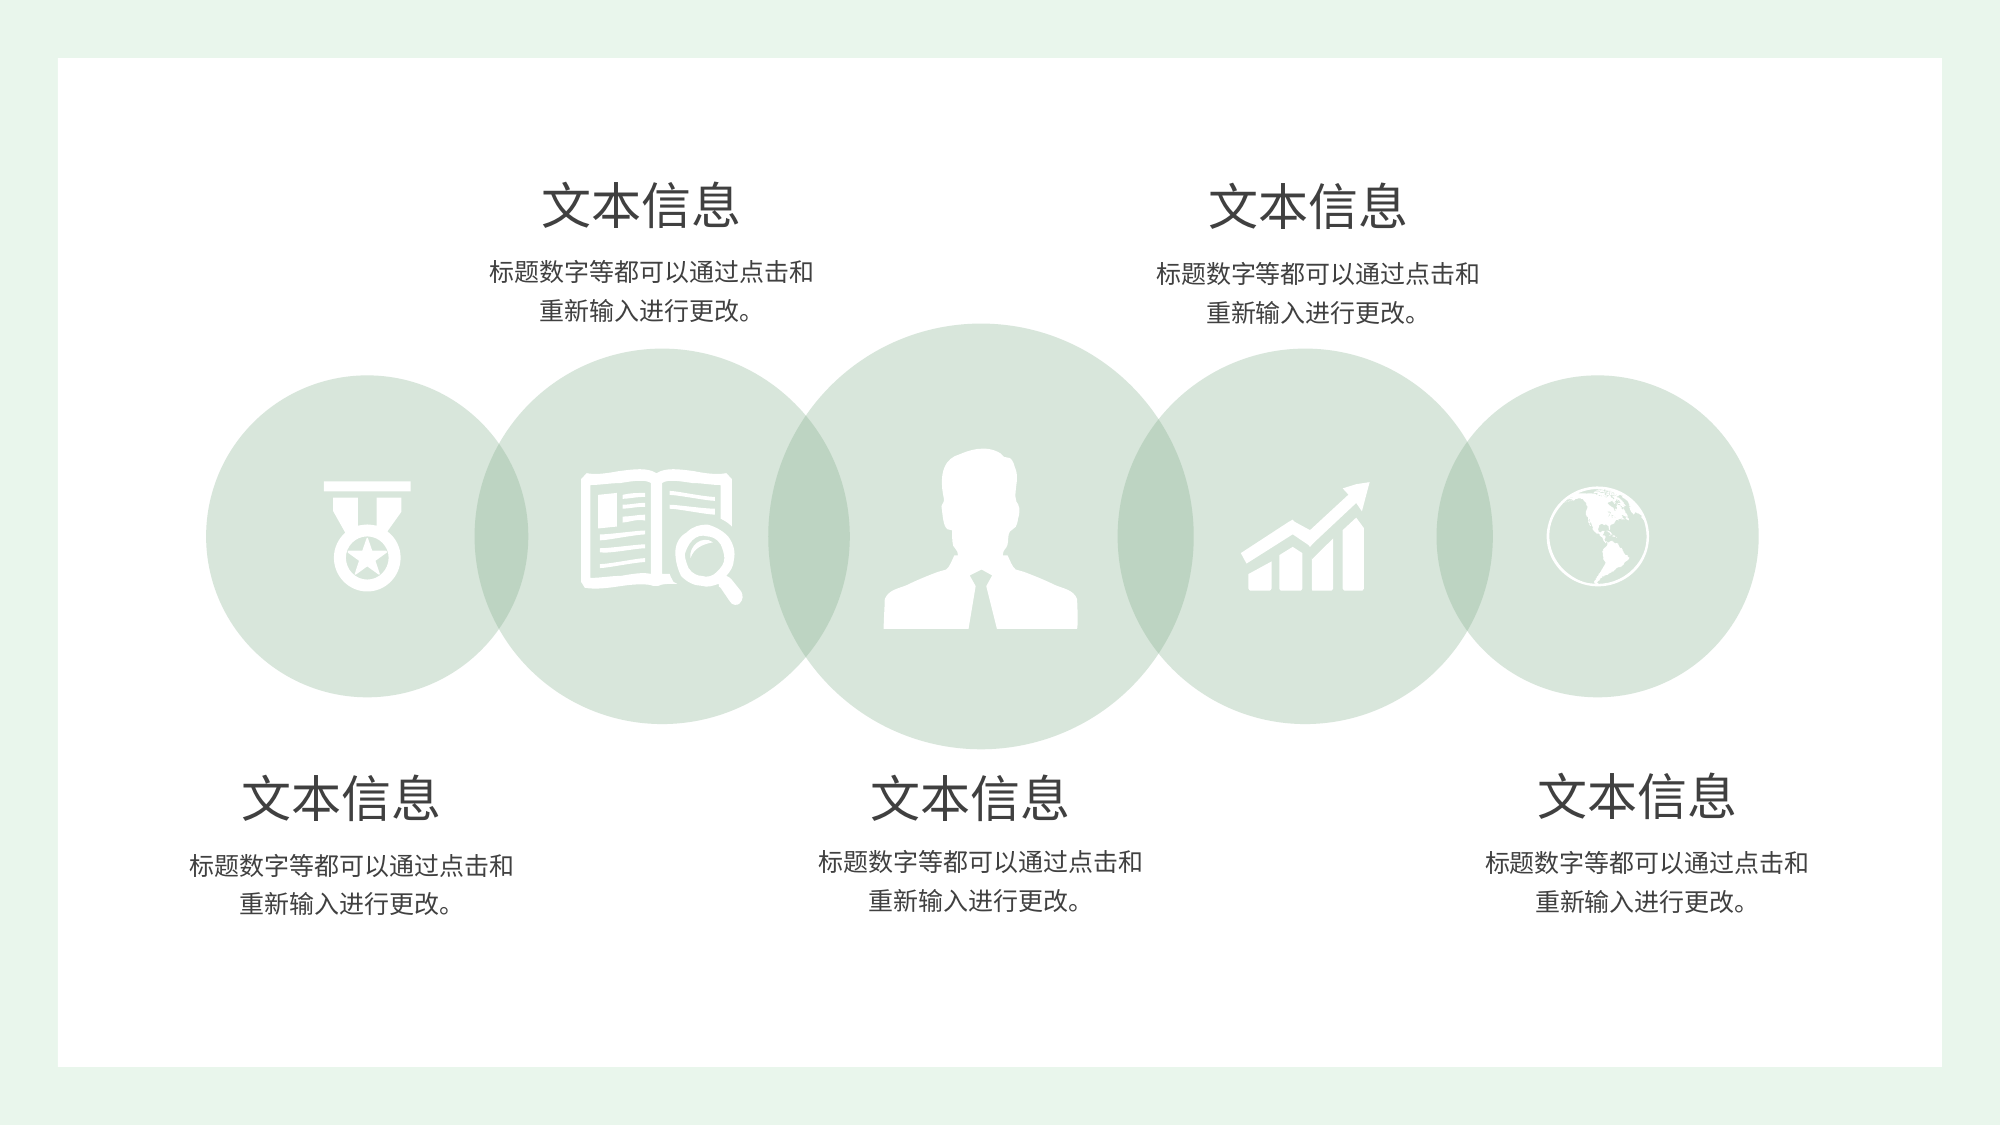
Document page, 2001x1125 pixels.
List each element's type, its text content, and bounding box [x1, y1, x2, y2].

text_box [57, 57, 1943, 1068]
text_box 标题数字等都可以通过点击和重新输入进行更改。 [169, 833, 535, 927]
text_box 标题数字等都可以通过点击和重新输入进行更改。 [469, 240, 835, 334]
text_box 文本信息 [527, 167, 912, 242]
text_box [206, 375, 474, 698]
text_box 标题数字等都可以通过点击和重新输入进行更改。 [1464, 831, 1831, 924]
text_box 文本信息 [856, 760, 1241, 836]
text_box 文本信息 [1193, 168, 1579, 244]
text_box 标题数字等都可以通过点击和重新输入进行更改。 [1135, 241, 1502, 335]
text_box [1117, 348, 1493, 725]
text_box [474, 348, 850, 725]
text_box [768, 323, 1194, 750]
text_box 文本信息 [1522, 758, 1908, 833]
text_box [1493, 375, 1759, 698]
text_box 文本信息 [226, 760, 612, 836]
text_box 标题数字等都可以通过点击和重新输入进行更改。 [798, 829, 1164, 923]
